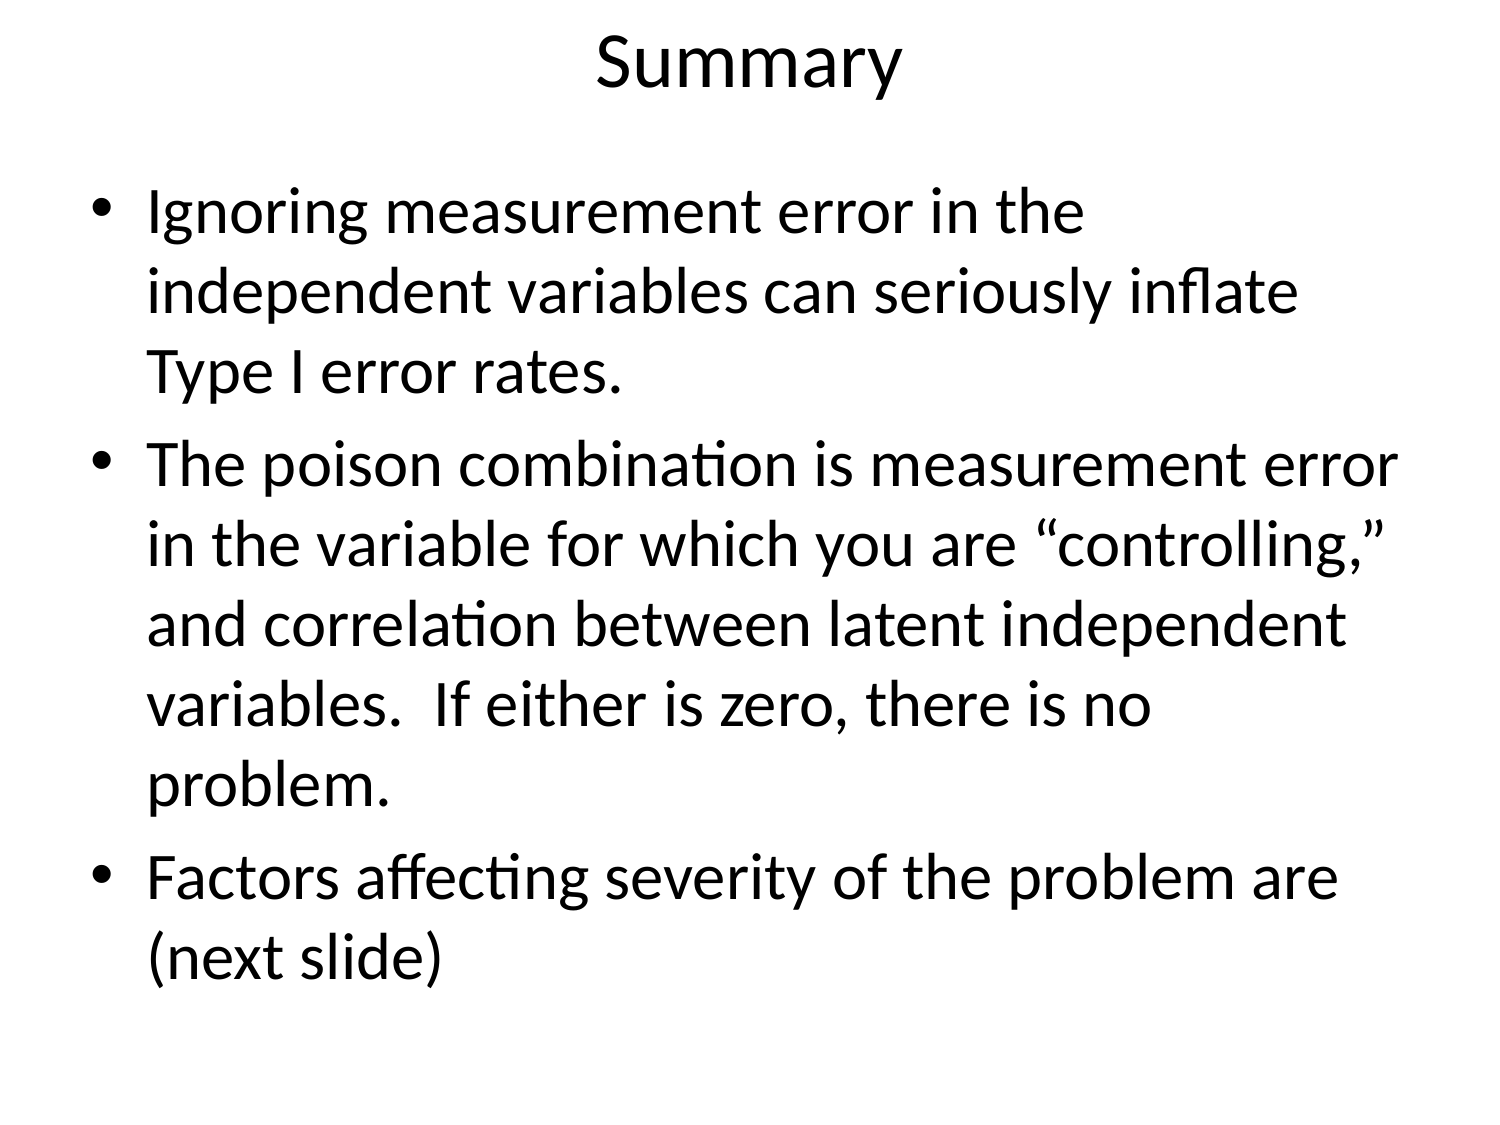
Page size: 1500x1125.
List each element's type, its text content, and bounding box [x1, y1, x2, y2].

list Ignoring measurement error in the independent variables can seriously inflate Type I error rates. The poison combination is measurement error in the variable for which you are “controlling,” and correlation between latent independent variables. If either is zero, there is no problem. Factors affecting severity of the problem are (next slide) [75, 158, 1425, 1125]
title Summary [75, 0, 1425, 112]
